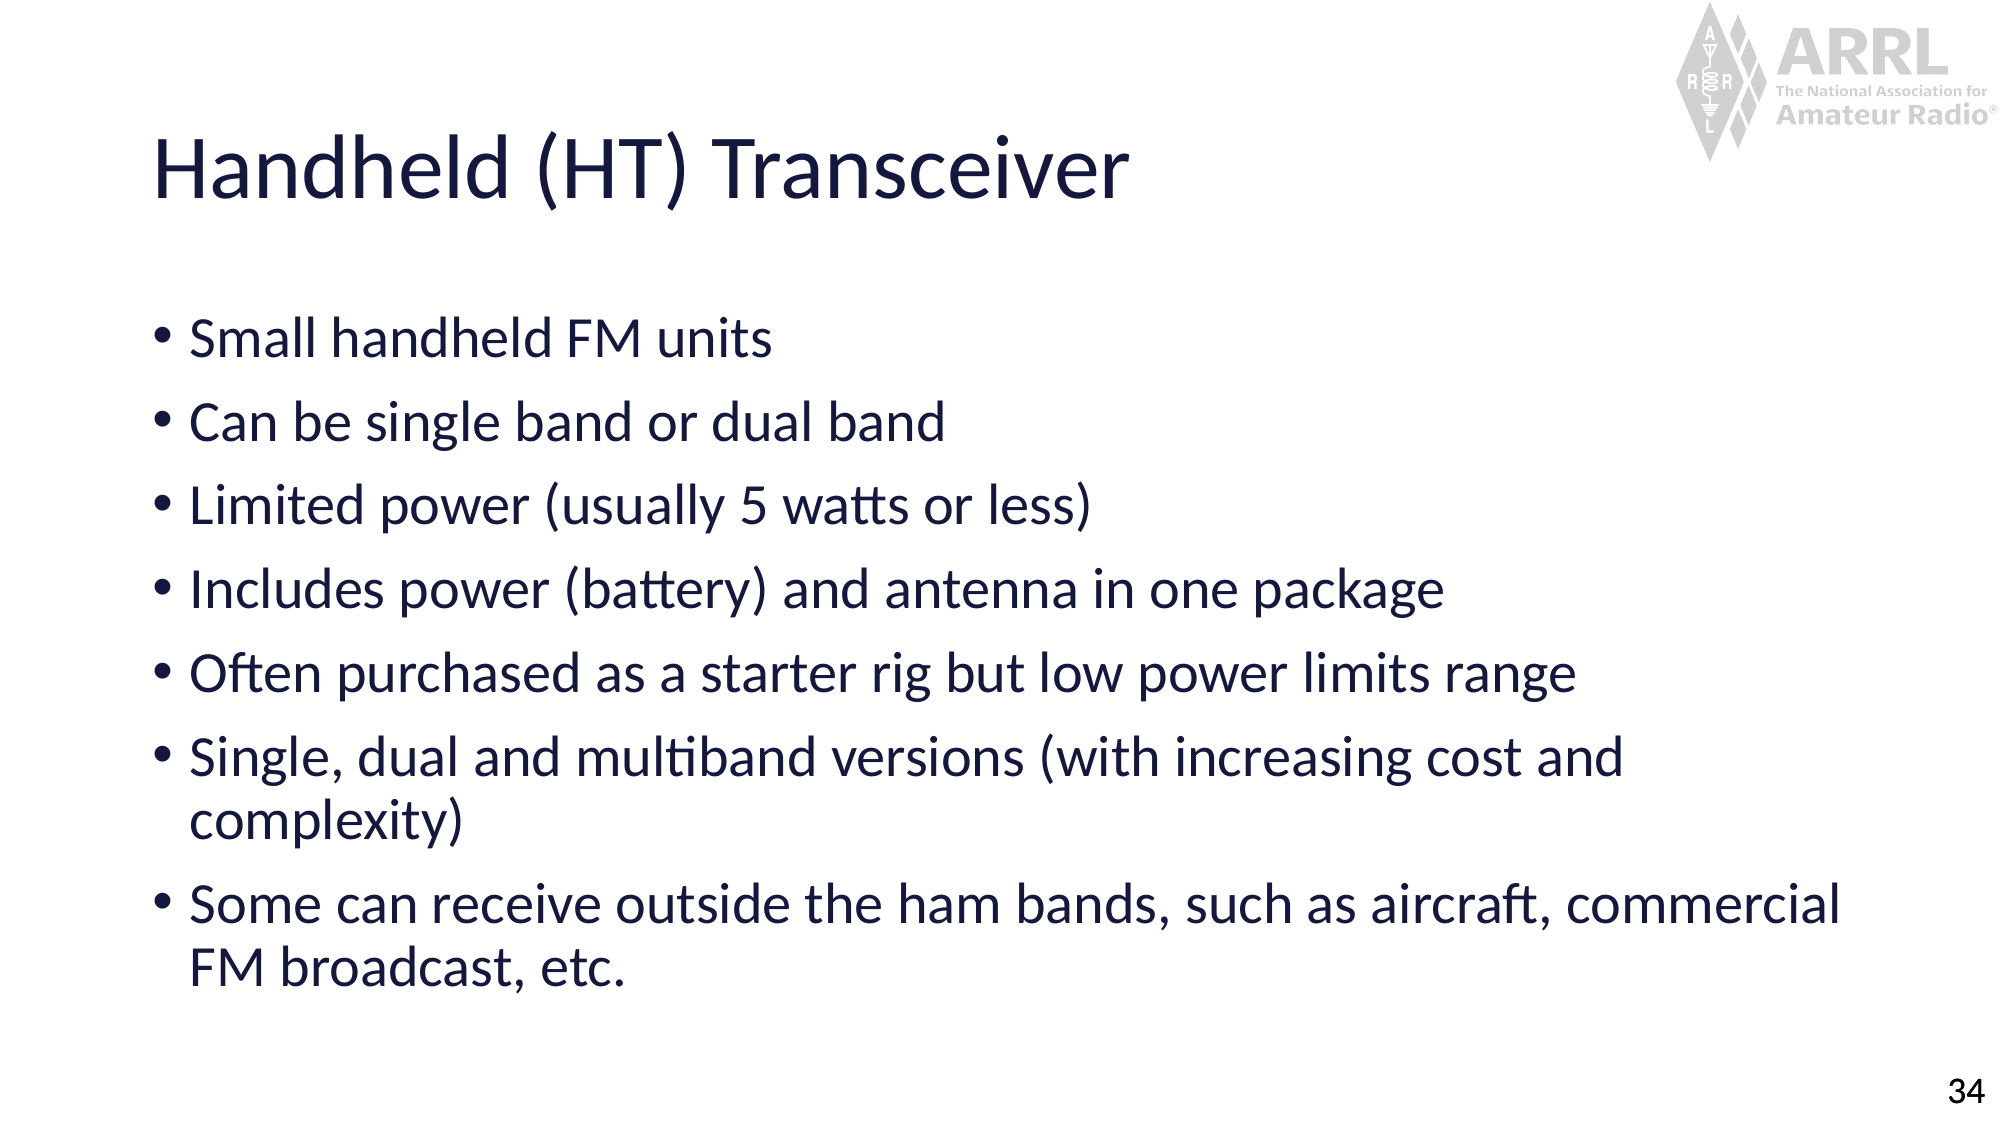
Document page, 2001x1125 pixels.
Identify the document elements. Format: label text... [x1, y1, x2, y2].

picture [1674, 0, 2000, 164]
list Small handheld FM units Can be single band or dual band Limited power (usually 5 watts or less) Includes power (battery) and antenna in one package Often purchased as a starter rig but low power limits range Single, dual and multiband versions (with increasing cost and complexity) Some can receive outside the ham bands, such as aircraft, commercial FM broadcast, etc. [137, 299, 1863, 1014]
title Handheld (HT) Transceiver [137, 59, 1863, 278]
